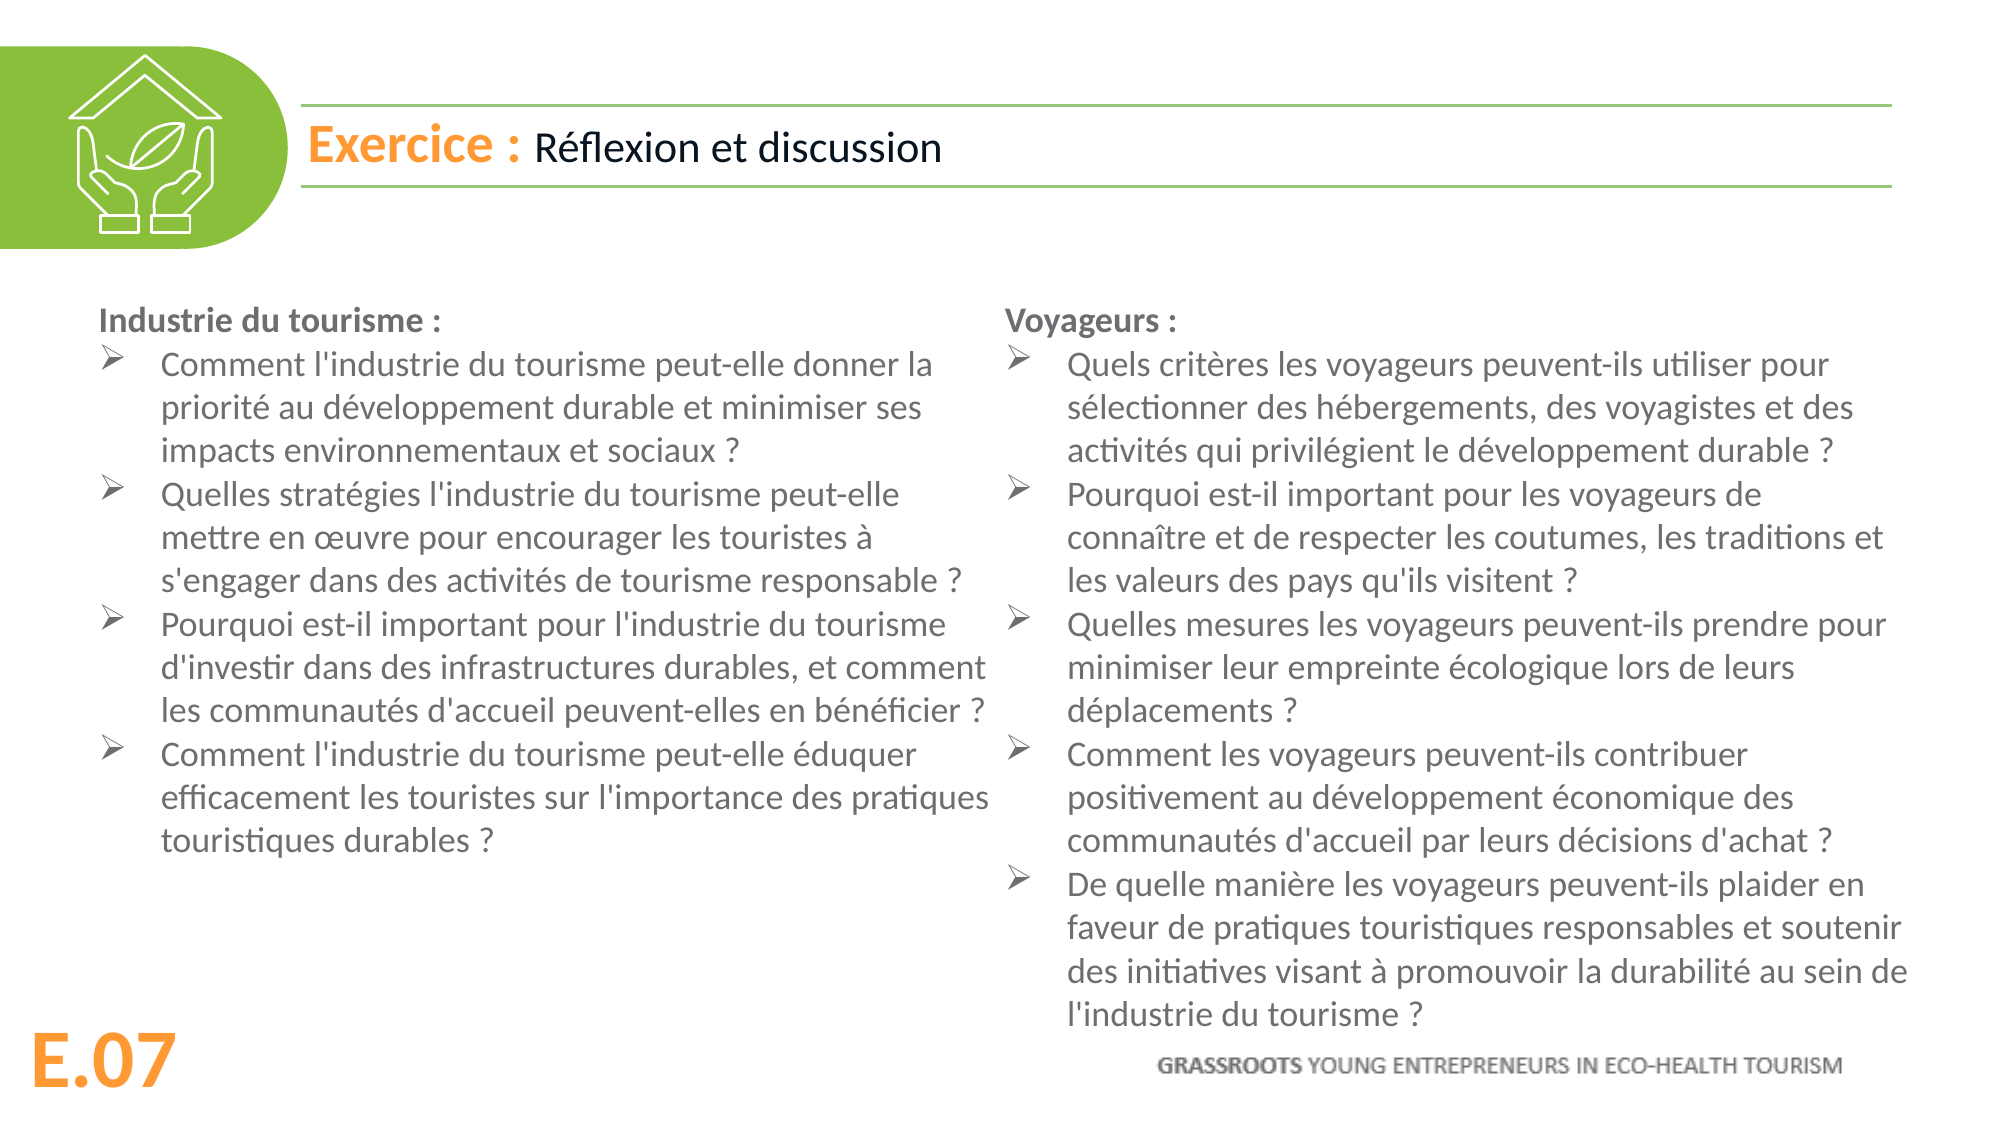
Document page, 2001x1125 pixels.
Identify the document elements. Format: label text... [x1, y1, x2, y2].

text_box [68, 54, 222, 233]
text_box [0, 46, 288, 249]
list Industrie du tourisme : Comment l'industrie du tourisme peut-elle donner la priorité au développement durable et minimiser ses impacts environnementaux et sociaux ? Quelles stratégies l'industrie du tourisme peut-elle mettre en œuvre pour encourager les touristes à s'engager dans des activités de tourisme responsable ? Pourquoi est-il important pour l'industrie du tourisme d'investir dans des infrastructures durables, et comment les communautés d'accueil peuvent-elles en bénéficier ? Comment l'industrie du tourisme peut-elle éduquer efficacement les touristes sur l'importance des pratiques touristiques durables ? Voyageurs : Quels critères les voyageurs peuvent-ils utiliser pour sélectionner des hébergements, des voyagistes et des activités qui privilégient le développement durable ? Pourquoi est-il important pour les voyageurs de connaître et de respecter les coutumes, les traditions et les valeurs des pays qu'ils visitent ? Quelles mesures les voyageurs peuvent-ils prendre pour minimiser leur empreinte écologique lors de leurs déplacements ? Comment les voyageurs peuvent-ils contribuer positivement au développement économique des communautés d'accueil par leurs décisions d'achat ? De quelle manière les voyageurs peuvent-ils plaider en faveur de pratiques touristiques responsables et soutenir des initiatives visant à promouvoir la durabilité au sein de l'industrie du tourisme ? [78, 276, 1931, 1045]
text_box E.07 [10, 1019, 298, 1125]
list Exercice : Réflexion et discussion [287, 77, 1893, 249]
picture [1137, 1045, 1852, 1091]
